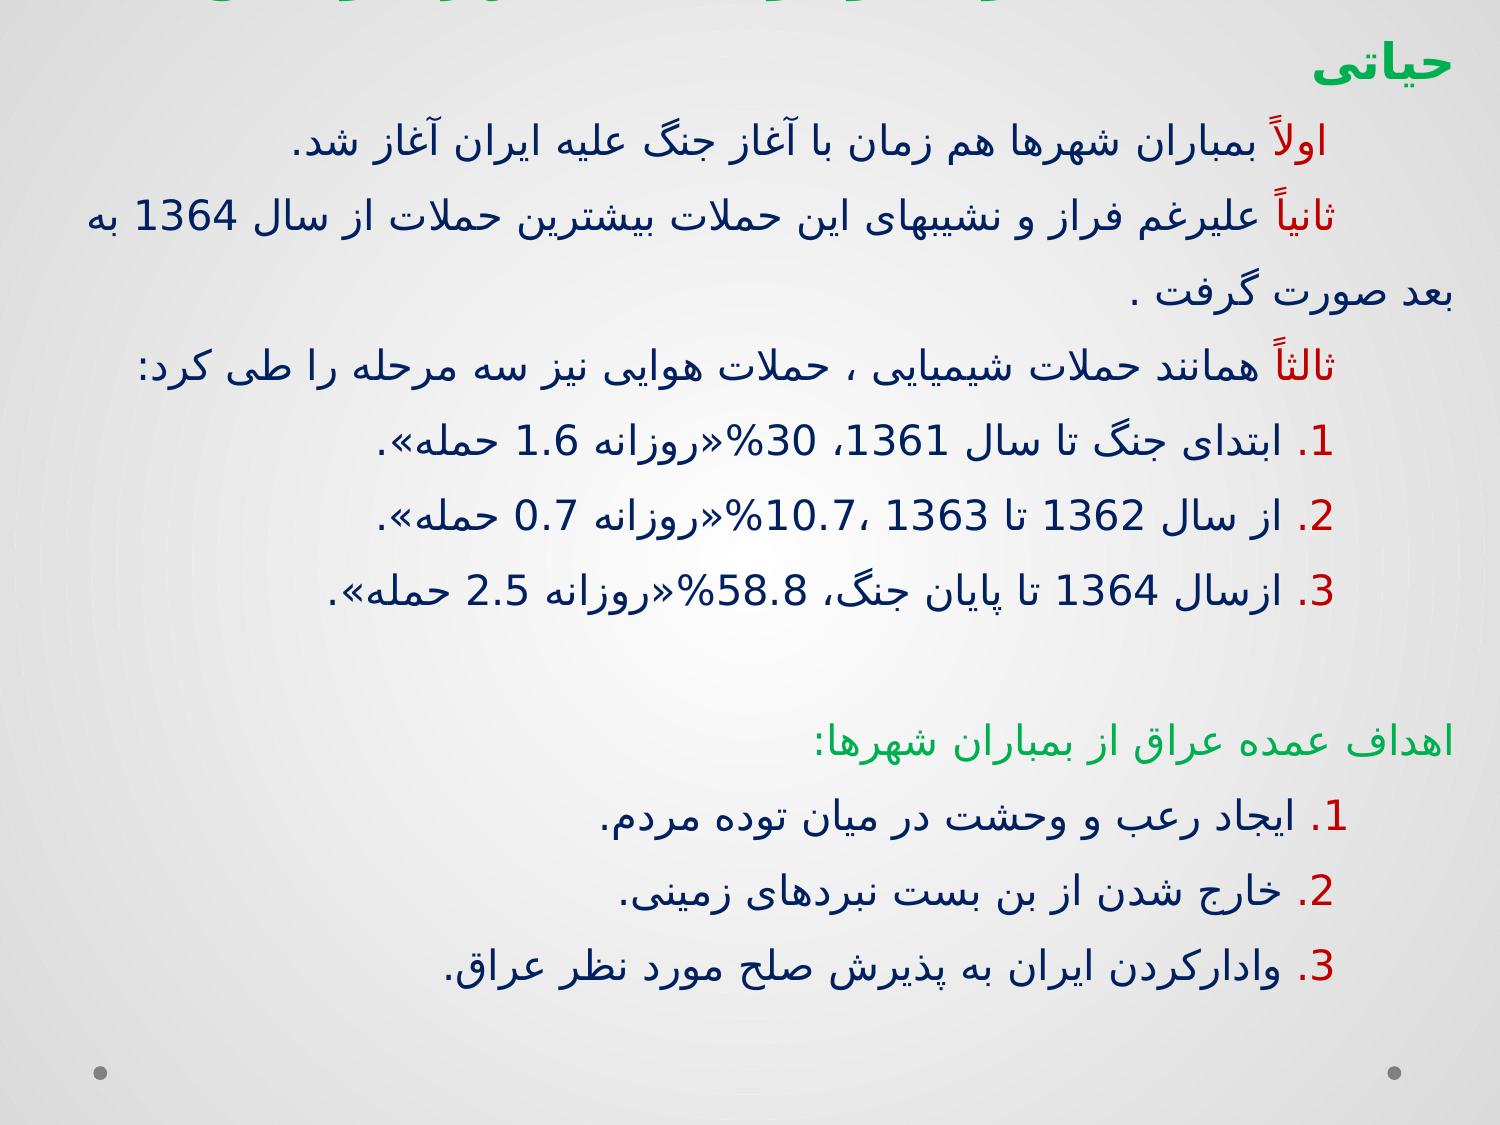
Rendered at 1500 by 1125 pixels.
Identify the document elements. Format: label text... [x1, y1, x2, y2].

title ب) حملات هوایی و موشکی به شهرها و منابع حیاتی اولاً بمباران شهرها هم زمان با آغاز جنگ علیه ایران آغاز شد. ثانیاً علیرغم فراز و نشیبهای این حملات بیشترین حملات از سال 1364 به بعد صورت گرفت . ثالثاً همانند حملات شیمیایی ، حملات هوایی نیز سه مرحله را طی کرد: 1. ابتدای جنگ تا سال 1361، 30%«روزانه 1.6 حمله». 2. از سال 1362 تا 1363 ،10.7%«روزانه 0.7 حمله». 3. ازسال 1364 تا پایان جنگ، 58.8%«روزانه 2.5 حمله». اهداف عمده عراق از بمباران شهرها: 1. ایجاد رعب و وحشت در میان توده مردم. 2. خارج شدن از بن بست نبردهای زمینی. 3. وادارکردن ایران به پذیرش صلح مورد نظر عراق. [64, 19, 1471, 1047]
